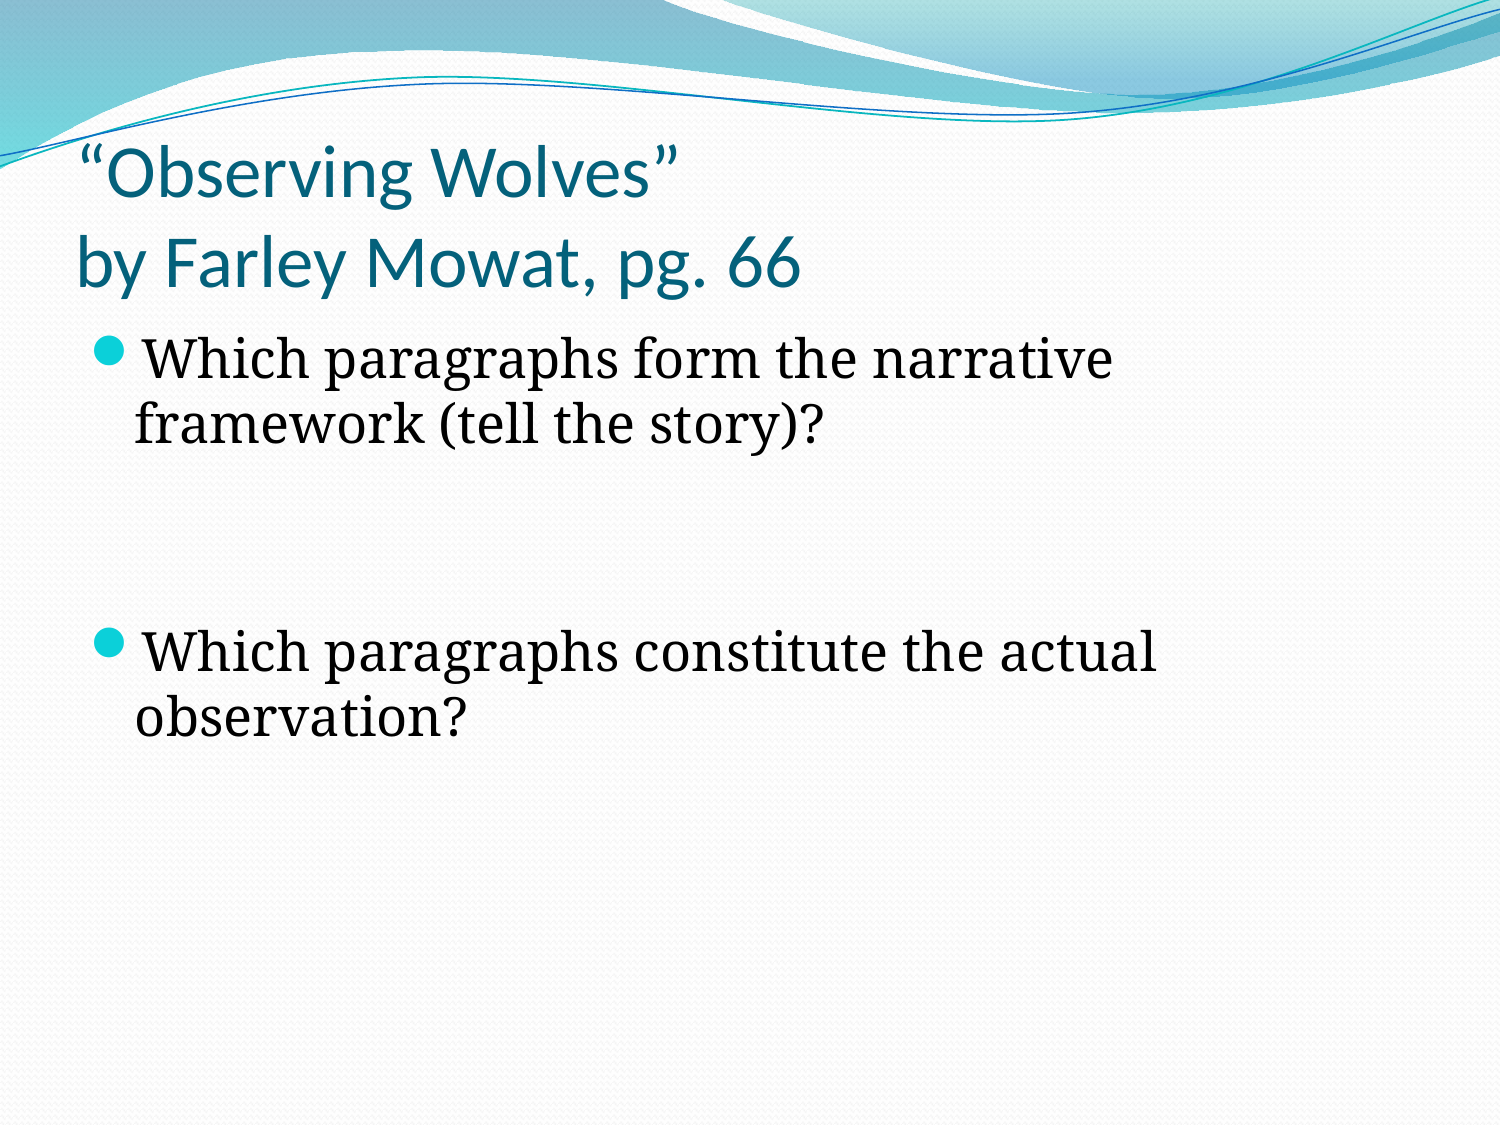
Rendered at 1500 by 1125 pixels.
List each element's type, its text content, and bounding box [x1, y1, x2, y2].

title “Observing Wolves” by Farley Mowat, pg. 66 [75, 115, 1425, 303]
list Which paragraphs form the narrative framework (tell the story)? Which paragraphs constitute the actual observation? [75, 317, 1425, 1038]
